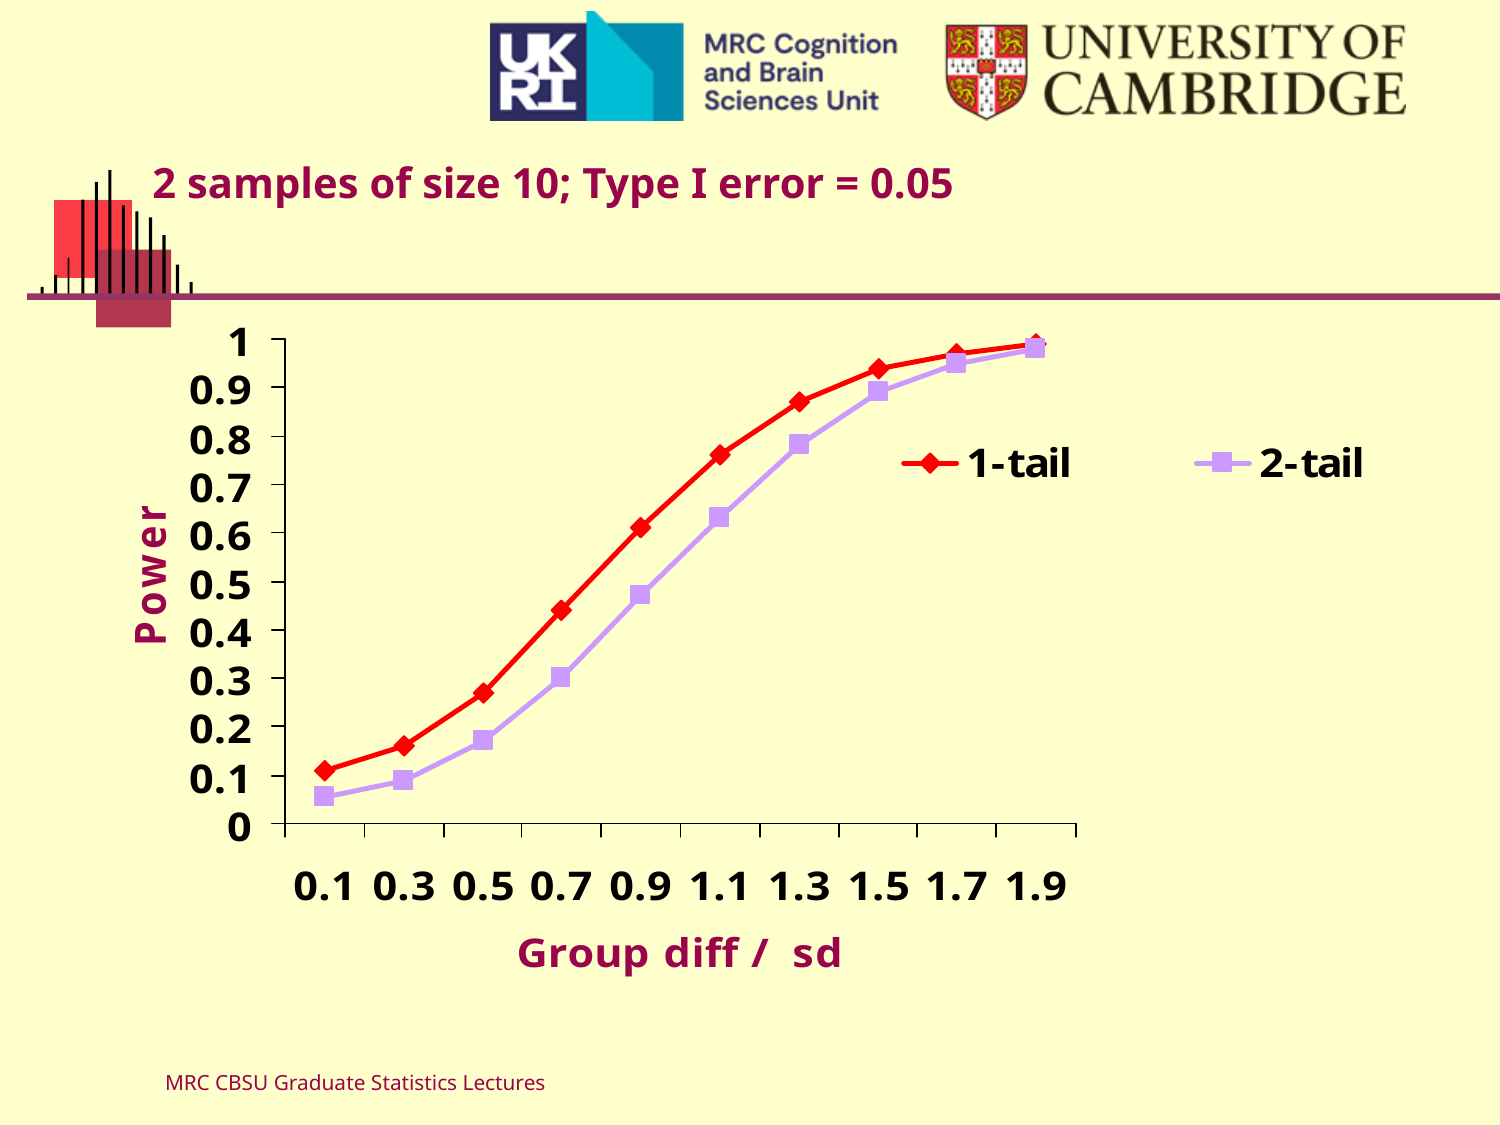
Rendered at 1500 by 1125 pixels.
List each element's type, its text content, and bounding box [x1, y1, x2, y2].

title 2 samples of size 10; Type I error = 0.05 [137, 137, 988, 233]
picture [490, 11, 1406, 121]
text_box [74, 279, 1425, 1021]
footer MRC CBSU Graduate Statistics Lectures [149, 1062, 988, 1101]
